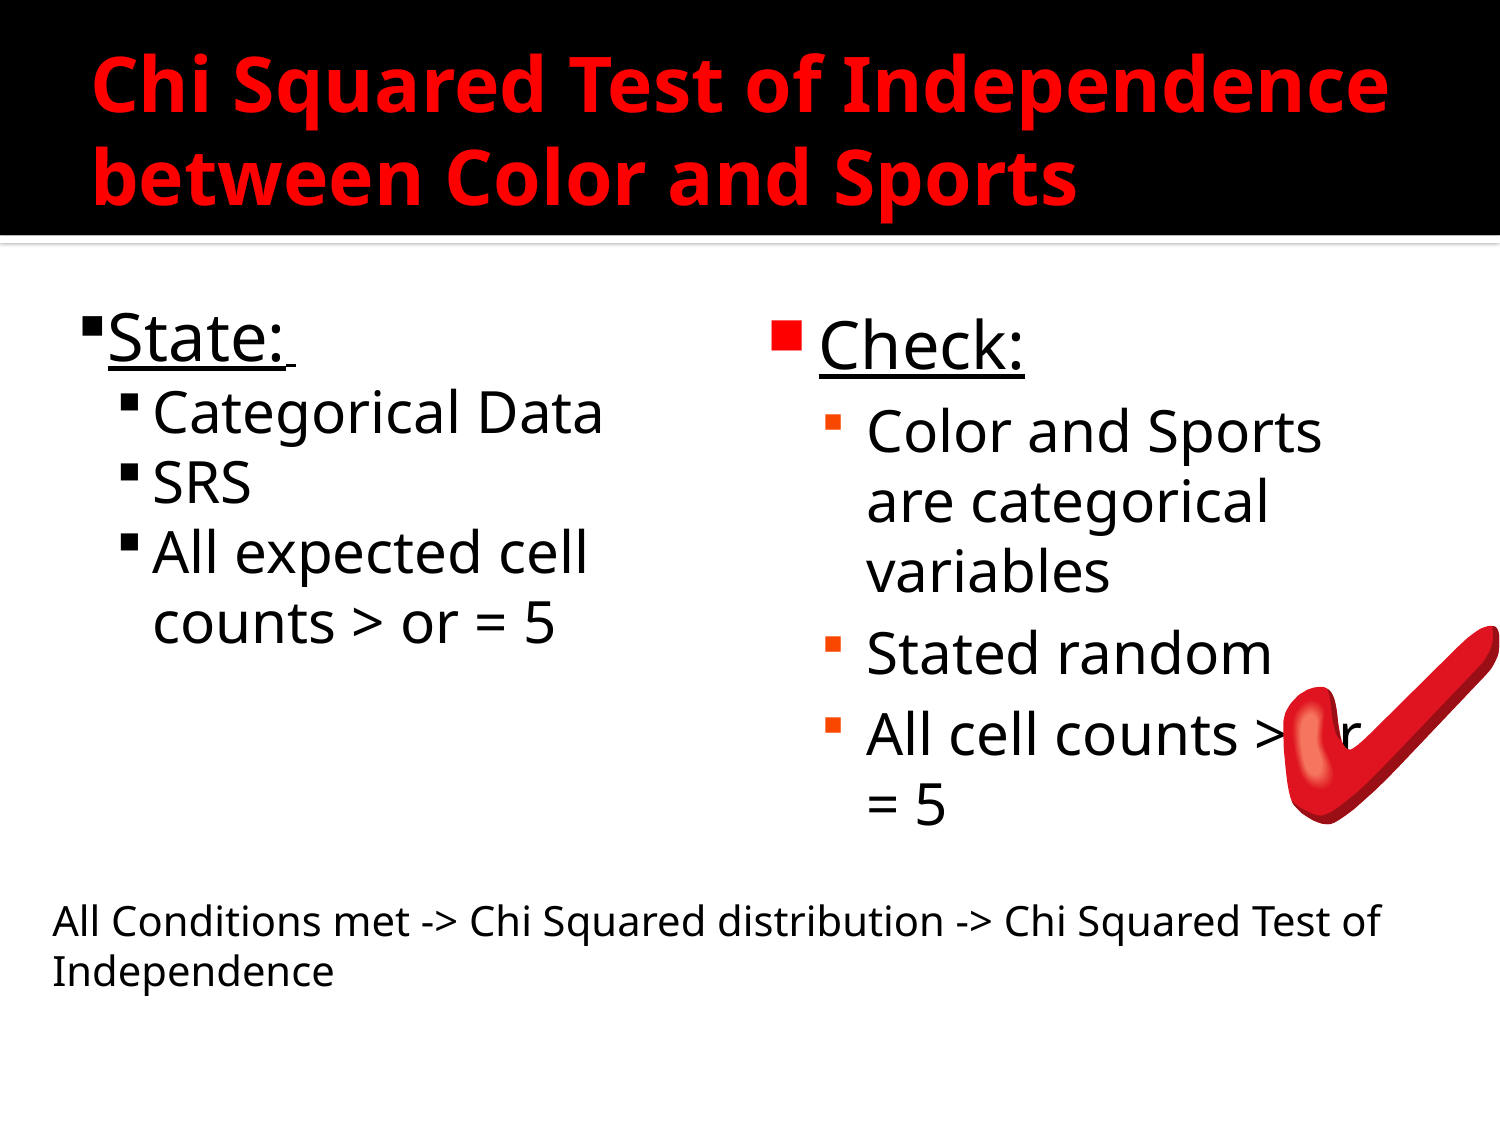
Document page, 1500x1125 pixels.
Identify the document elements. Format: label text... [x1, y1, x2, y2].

text_box All Conditions met -> Chi Squared distribution -> Chi Squared Test of Independence [37, 887, 1500, 1003]
text_box State: Categorical Data SRS All expected cell counts > or = 5 [62, 287, 688, 663]
title Chi Squared Test of Independence between Color and Sports [75, 25, 1425, 231]
picture [1282, 624, 1500, 825]
list Check: Color and Sports are categorical variables Stated random All cell counts > or = 5 [737, 287, 1425, 725]
